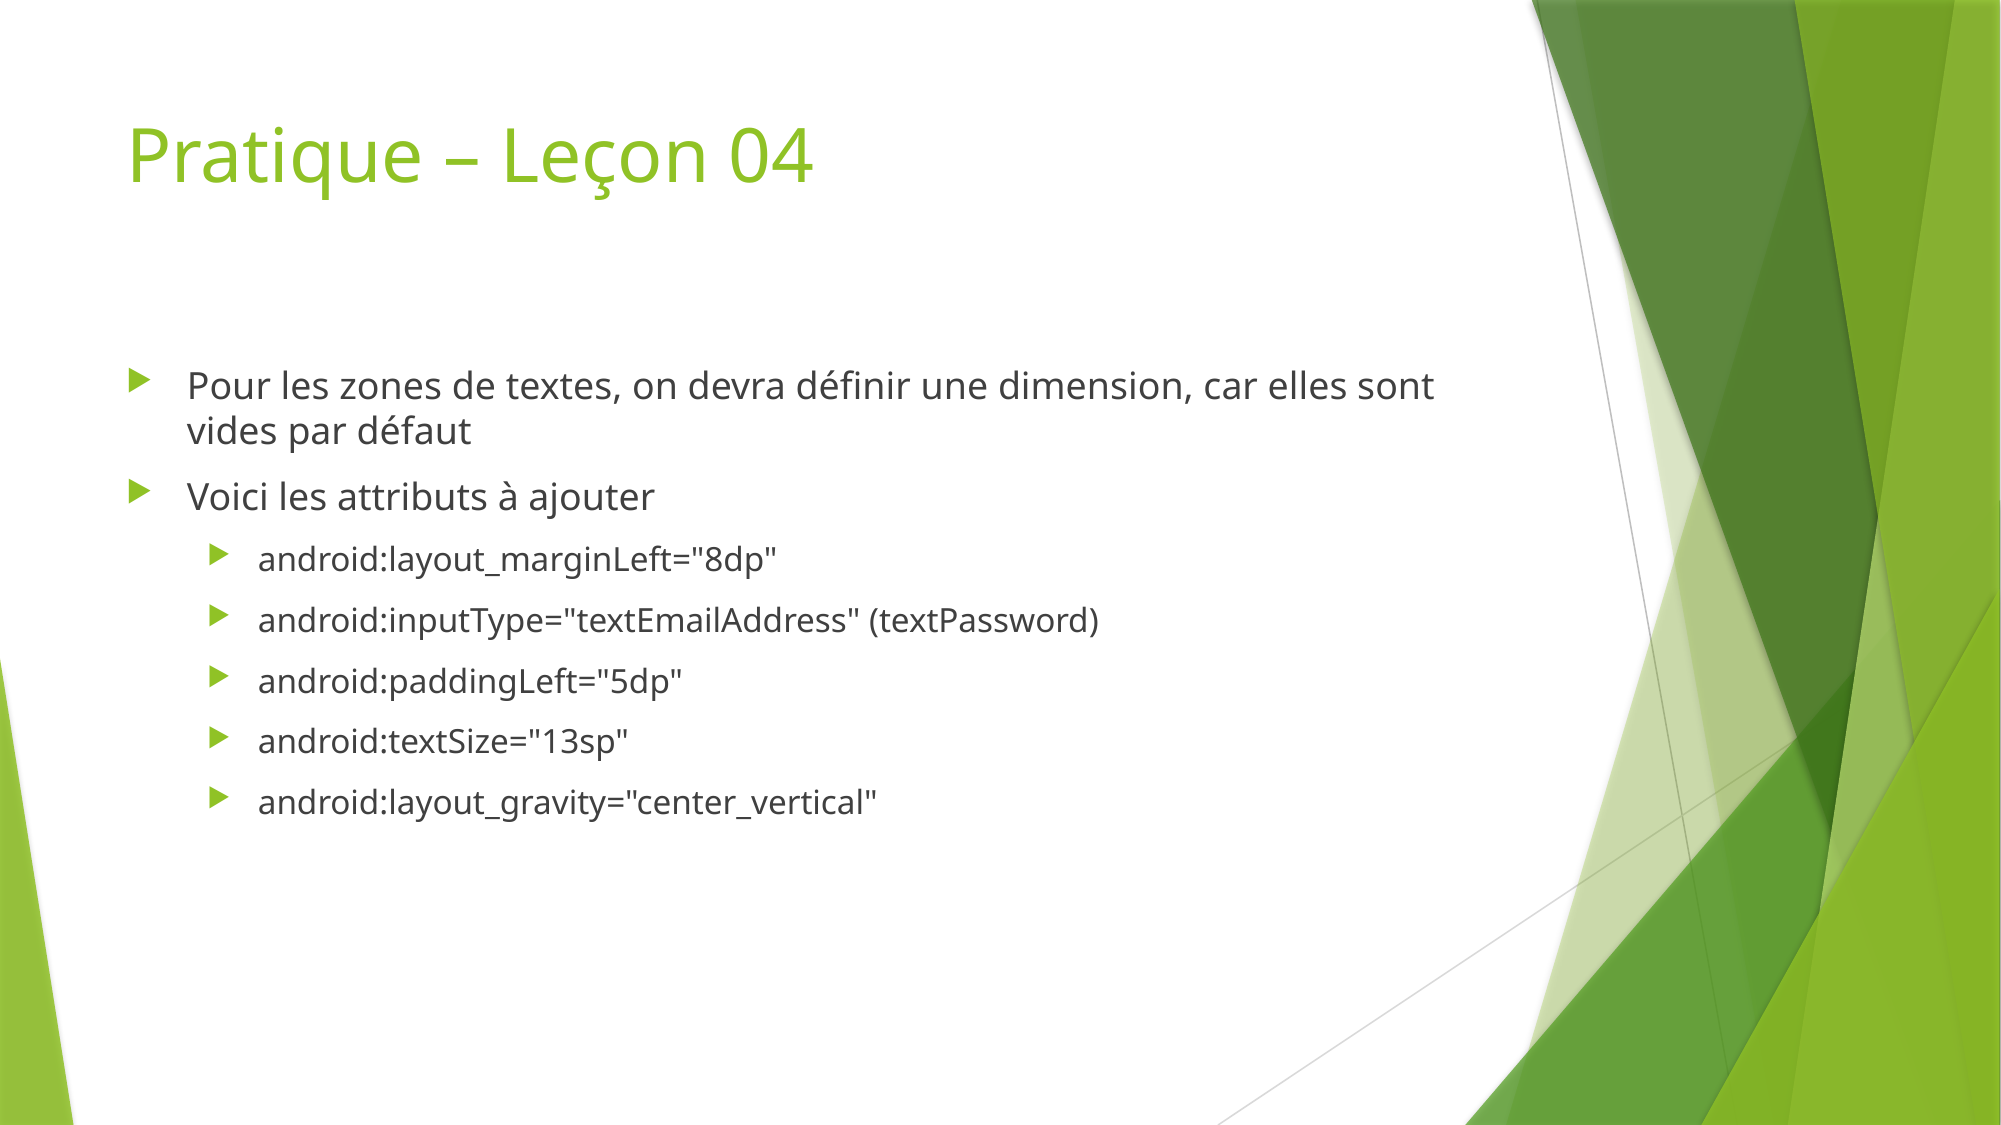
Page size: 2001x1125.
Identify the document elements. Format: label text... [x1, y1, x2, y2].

list Pour les zones de textes, on devra définir une dimension, car elles sont vides par défaut Voici les attributs à ajouter android:layout_marginLeft="8dp" android:inputType="textEmailAddress" (textPassword) android:paddingLeft="5dp" android:textSize="13sp" android:layout_gravity="center_vertical" [111, 354, 1522, 992]
title Pratique – Leçon 04 [111, 99, 1522, 317]
